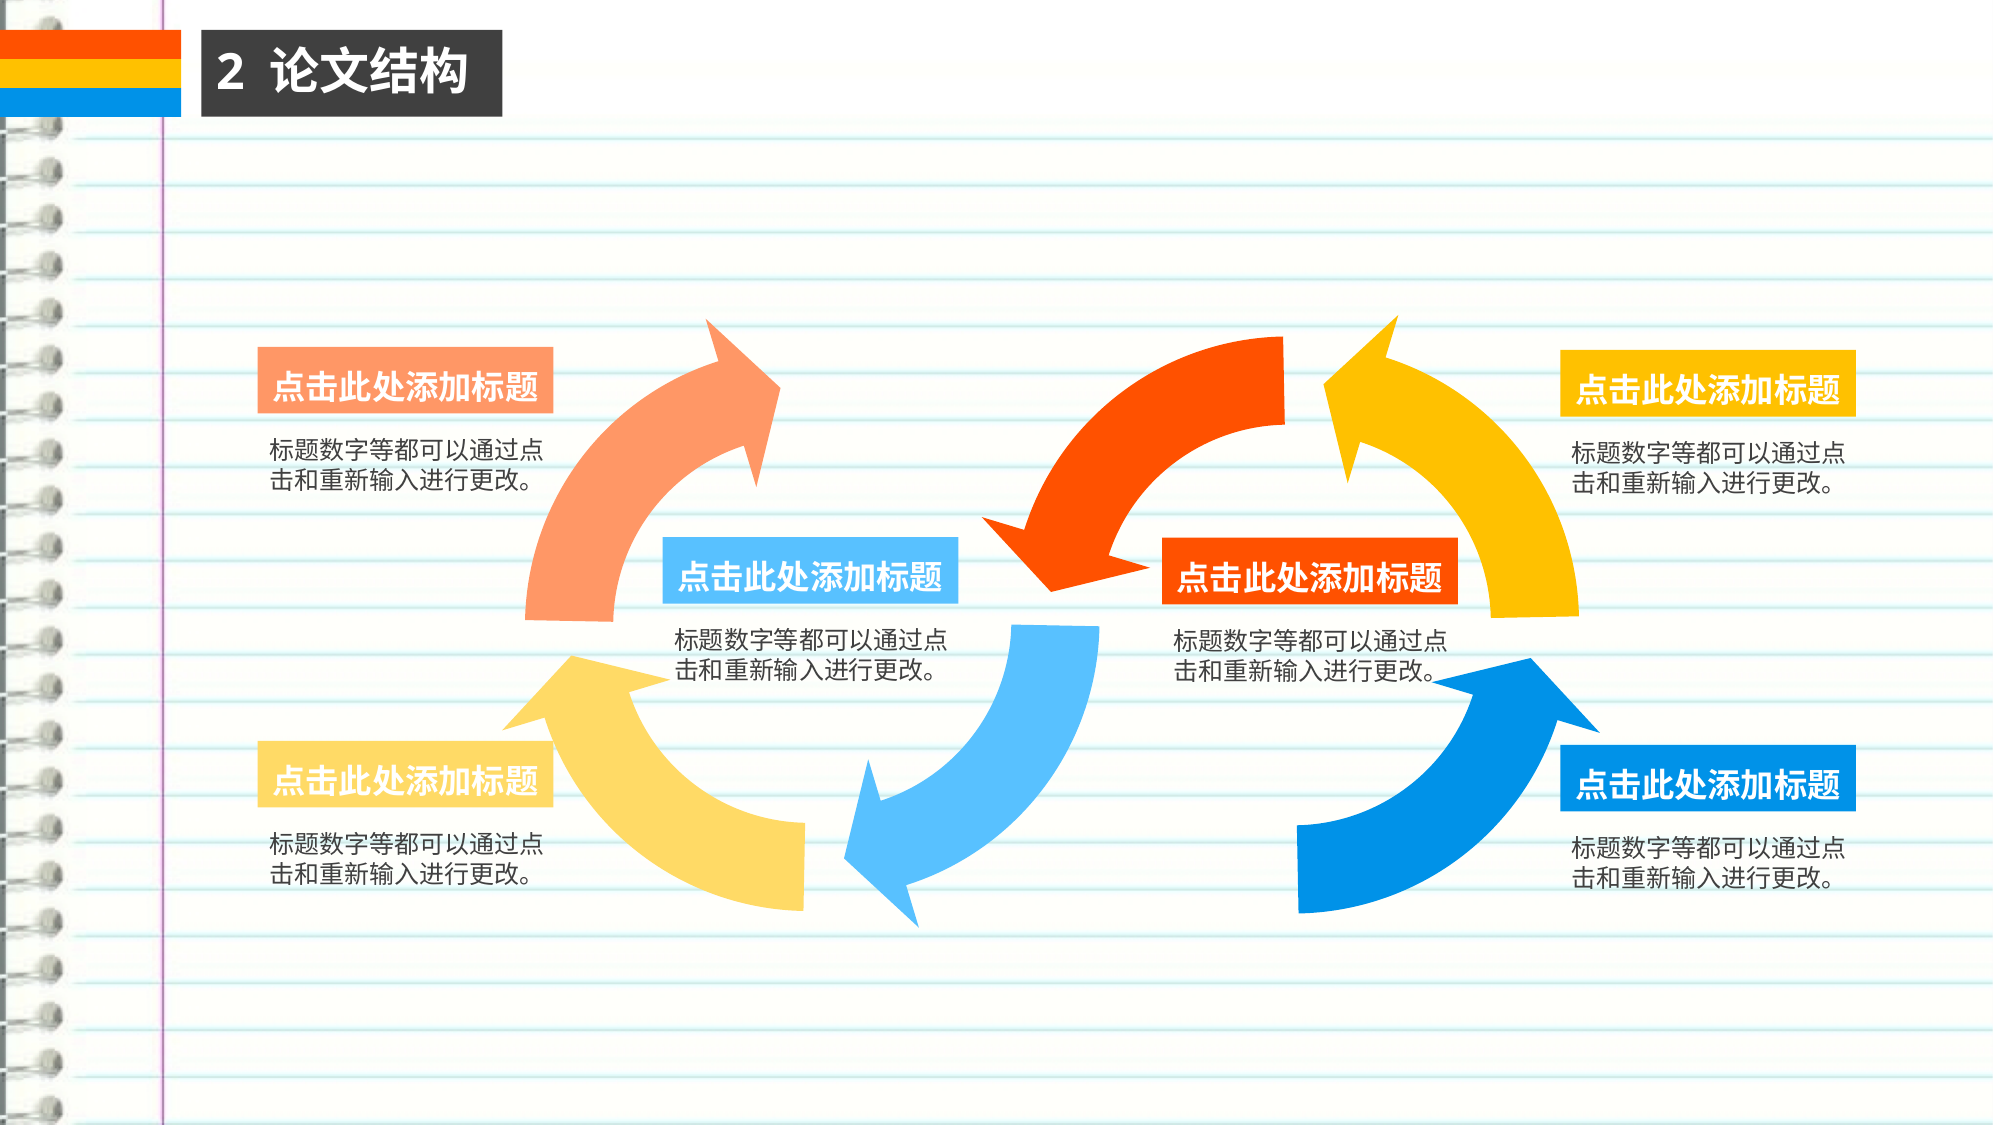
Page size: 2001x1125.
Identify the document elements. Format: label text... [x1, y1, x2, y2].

text_box 点击此处添加标题 [257, 740, 554, 808]
text_box [1295, 656, 1604, 915]
list 2 论文结构 [200, 29, 503, 118]
text_box 标题数字等都可以通过点击和重新输入进行更改。 [254, 820, 568, 896]
text_box [523, 315, 782, 623]
text_box 标题数字等都可以通过点击和重新输入进行更改。 [1557, 429, 1866, 505]
text_box 点击此处添加标题 [257, 346, 554, 414]
text_box [1322, 311, 1581, 620]
text_box 点击此处添加标题 [1162, 537, 1458, 605]
text_box [498, 654, 807, 913]
text_box 标题数字等都可以通过点击和重新输入进行更改。 [254, 426, 568, 502]
text_box 点击此处添加标题 [662, 537, 959, 604]
text_box 点击此处添加标题 [1560, 349, 1856, 417]
text_box 标题数字等都可以通过点击和重新输入进行更改。 [659, 617, 966, 692]
text_box [842, 623, 1101, 931]
text_box 标题数字等都可以通过点击和重新输入进行更改。 [1557, 824, 1866, 900]
text_box [978, 335, 1286, 594]
picture [0, 0, 2001, 1125]
text_box 标题数字等都可以通过点击和重新输入进行更改。 [1159, 617, 1474, 693]
text_box 点击此处添加标题 [1560, 744, 1856, 812]
